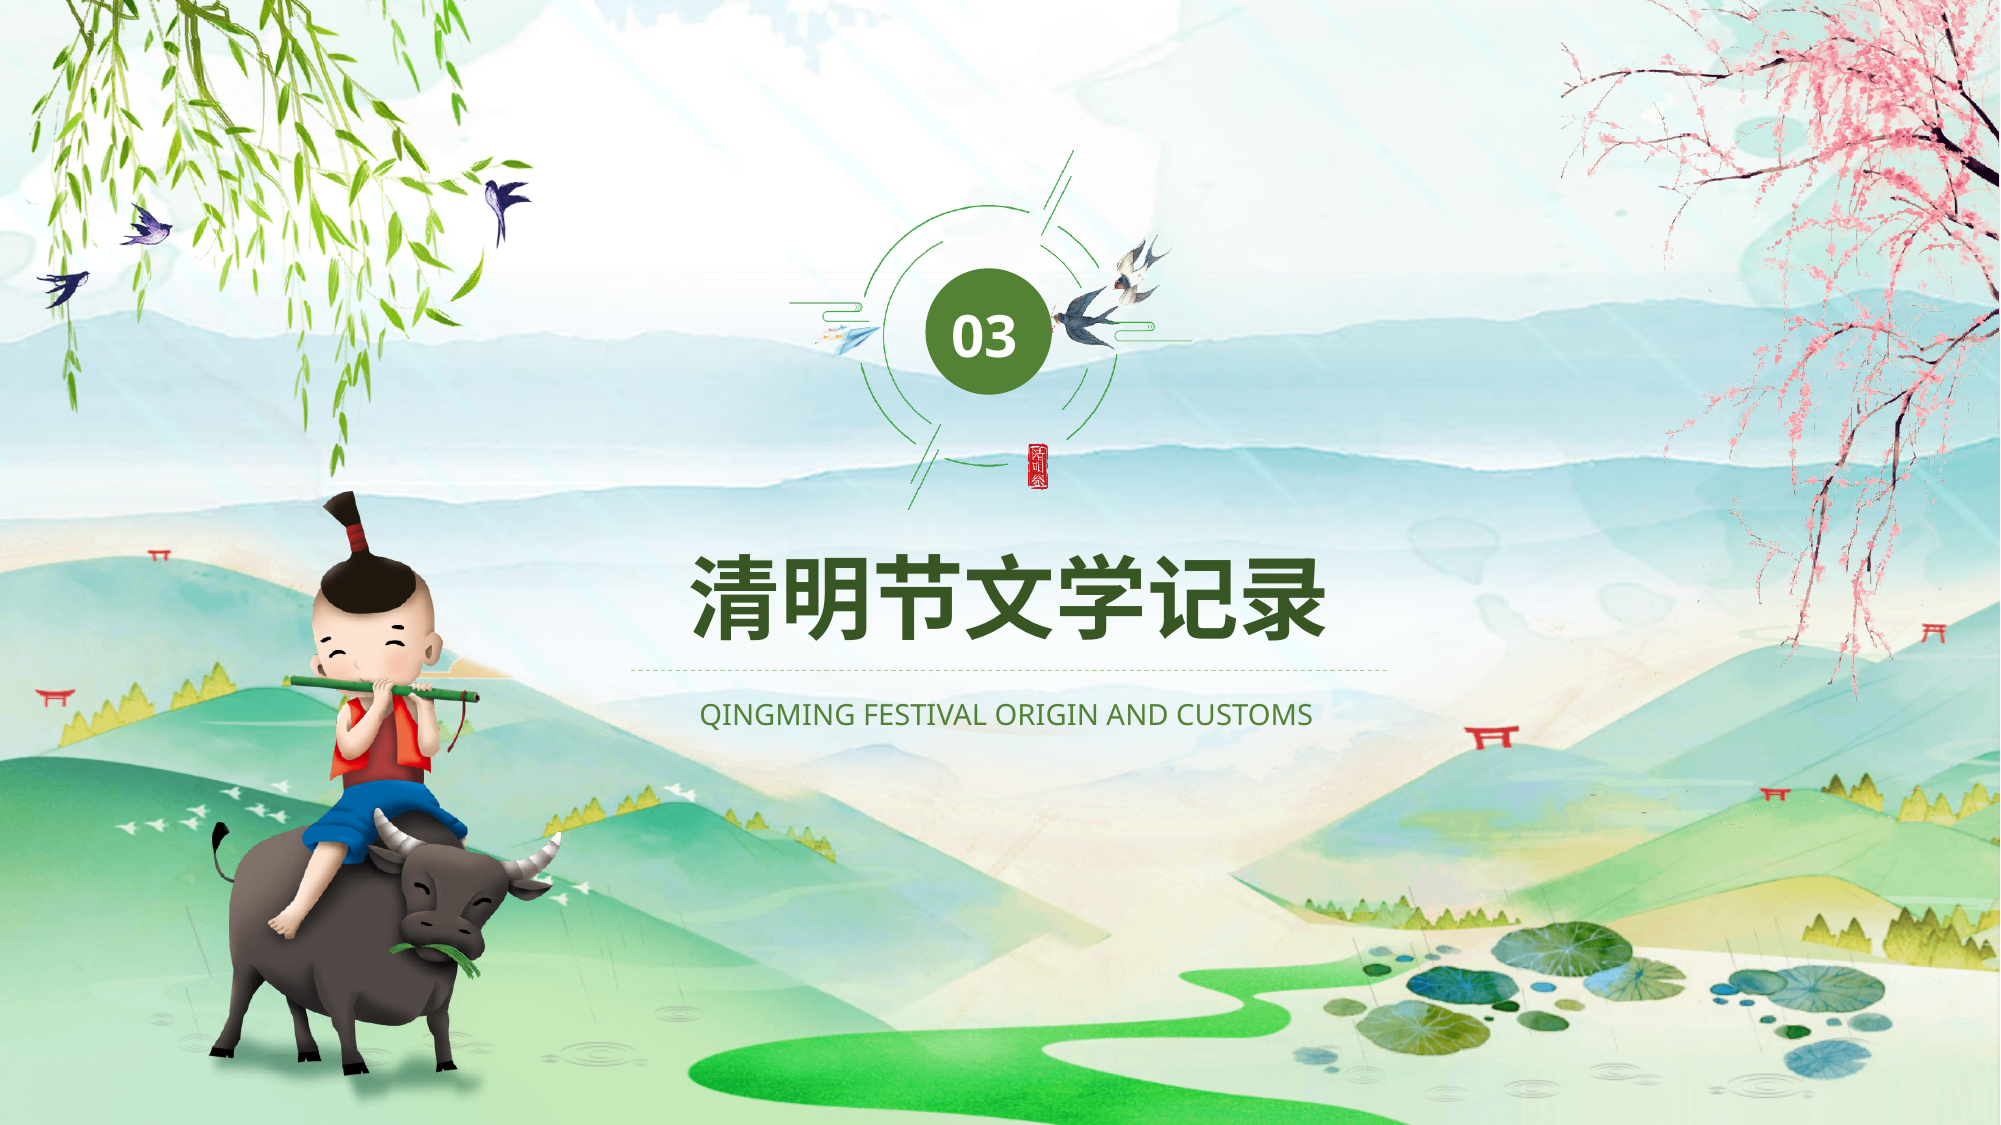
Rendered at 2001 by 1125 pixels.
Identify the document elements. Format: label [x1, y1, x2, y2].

picture [1272, 887, 1920, 1115]
picture [0, 0, 2000, 1125]
text_box [54, 770, 1986, 1125]
text_box [733, 78, 1236, 582]
